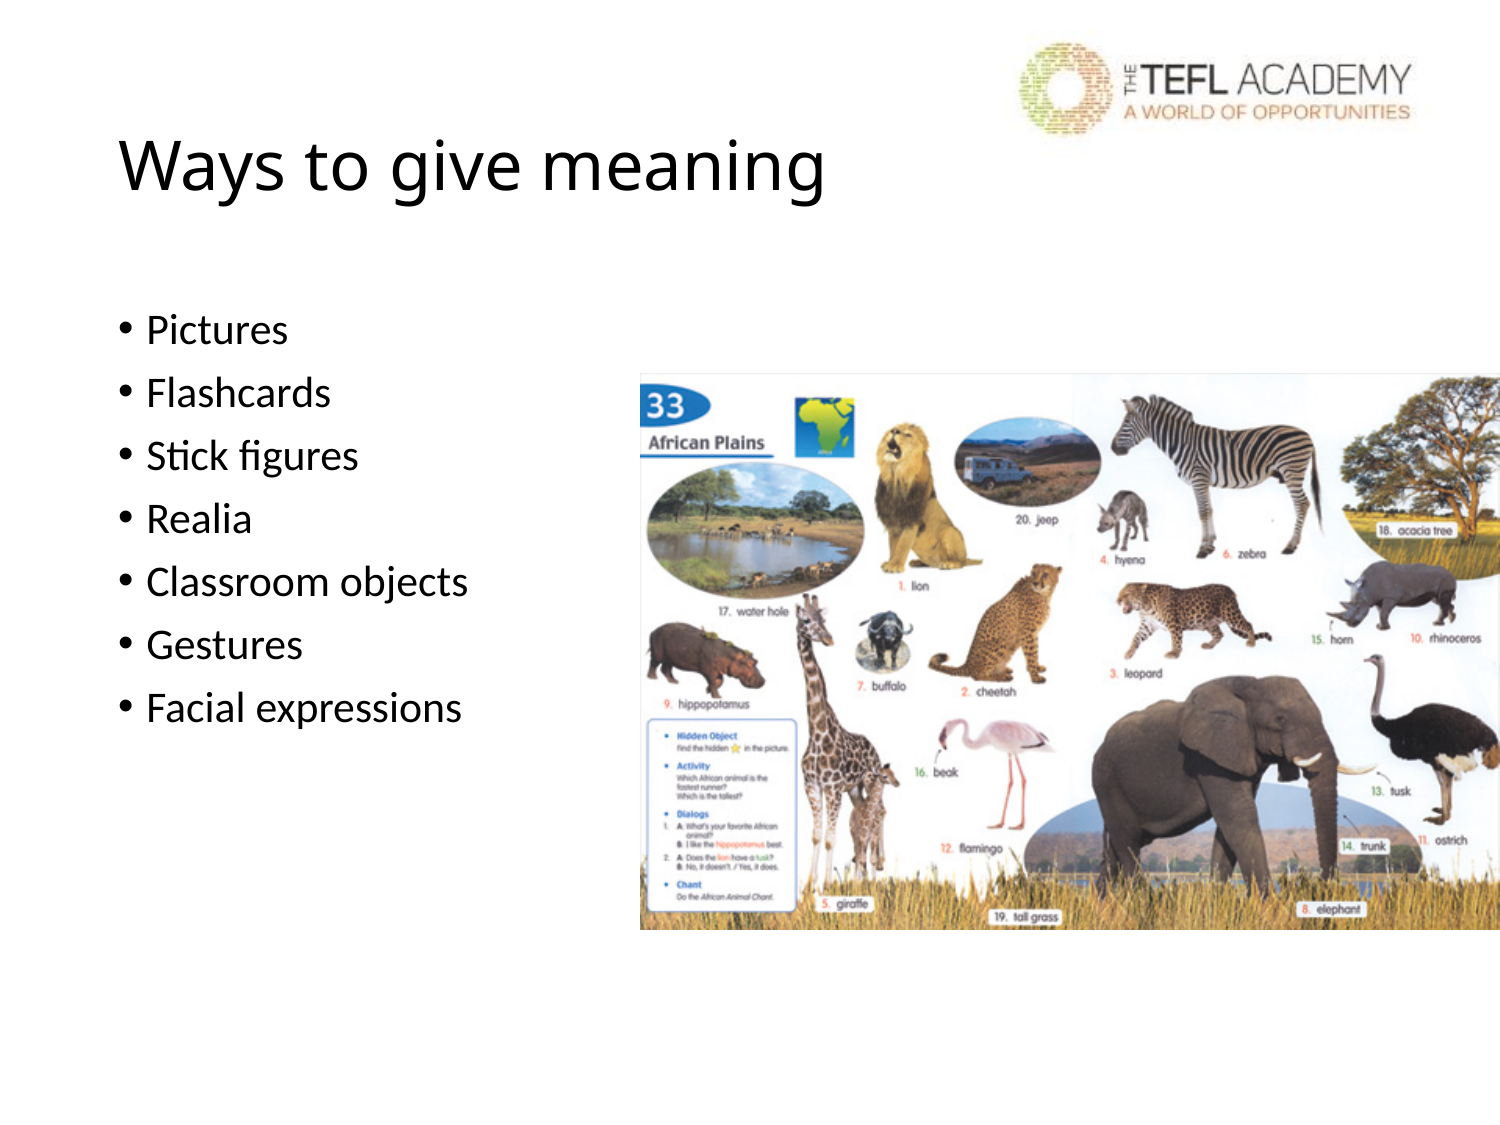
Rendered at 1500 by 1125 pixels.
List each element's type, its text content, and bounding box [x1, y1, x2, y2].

picture [640, 373, 1500, 930]
title Ways to give meaning [103, 59, 1397, 278]
list Pictures Flashcards Stick figures Realia Classroom objects Gestures Facial expressions [103, 299, 1397, 1014]
picture [1002, 30, 1446, 157]
